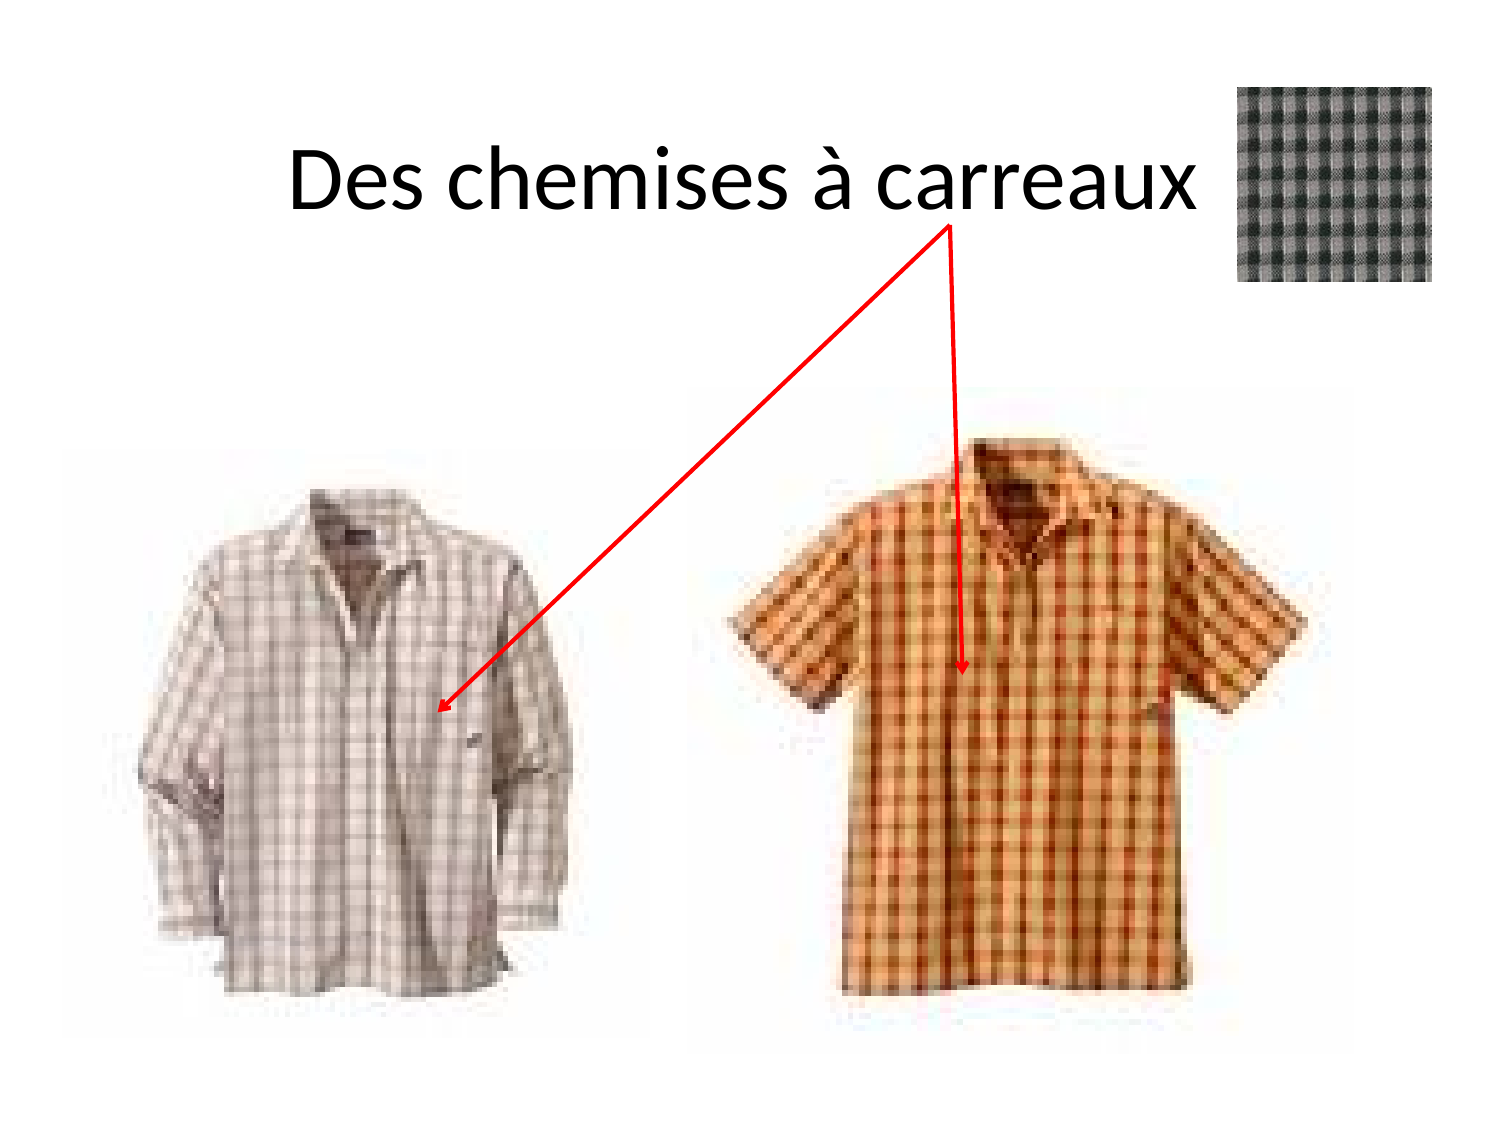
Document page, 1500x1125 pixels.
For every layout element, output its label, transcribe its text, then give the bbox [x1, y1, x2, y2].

picture [62, 449, 651, 1038]
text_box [951, 224, 963, 676]
picture [1237, 87, 1432, 282]
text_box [437, 224, 951, 713]
title Des chemises à carreaux [62, 45, 1425, 300]
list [687, 387, 1354, 1054]
